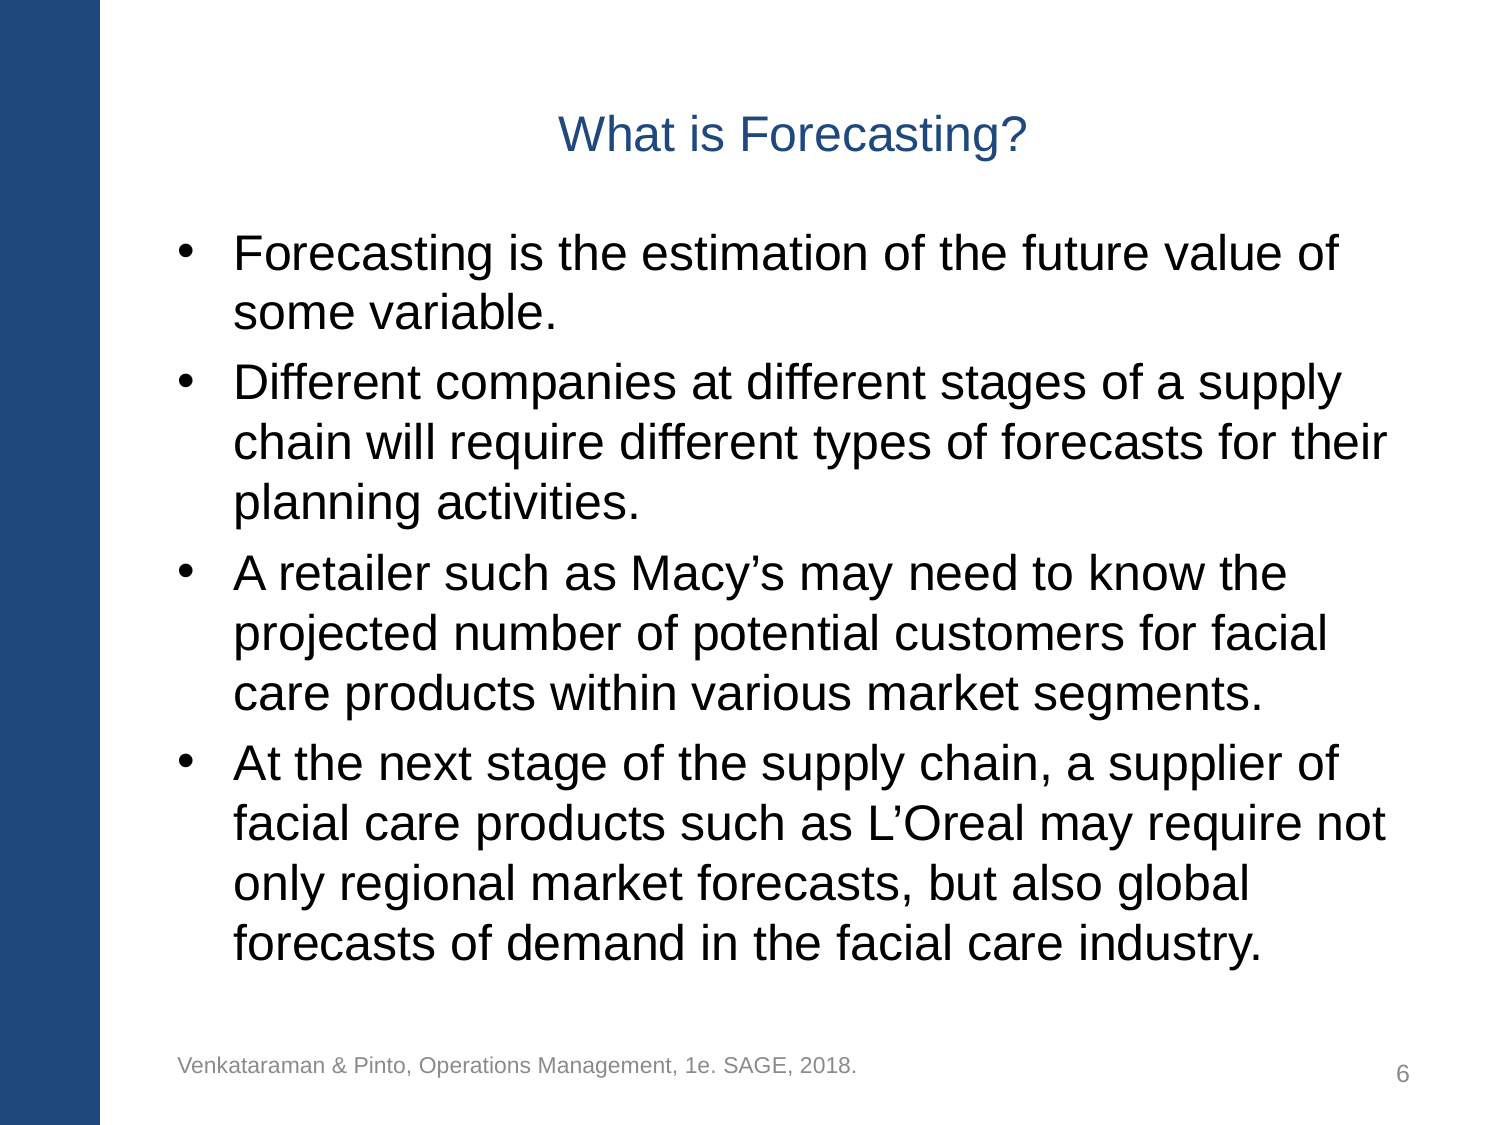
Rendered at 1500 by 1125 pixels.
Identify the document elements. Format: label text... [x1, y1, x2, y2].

title What is Forecasting? [162, 37, 1425, 212]
slide_number 6 [1350, 1042, 1425, 1103]
list Forecasting is the estimation of the future value of some variable. Different companies at different stages of a supply chain will require different types of forecasts for their planning activities. A retailer such as Macy’s may need to know the projected number of potential customers for facial care products within various market segments. At the next stage of the supply chain, a supplier of facial care products such as L’Oreal may require not only regional market forecasts, but also global forecasts of demand in the facial care industry. [162, 212, 1425, 1025]
footer Venkataraman & Pinto, Operations Management, 1e. SAGE, 2018. [162, 1042, 1313, 1103]
